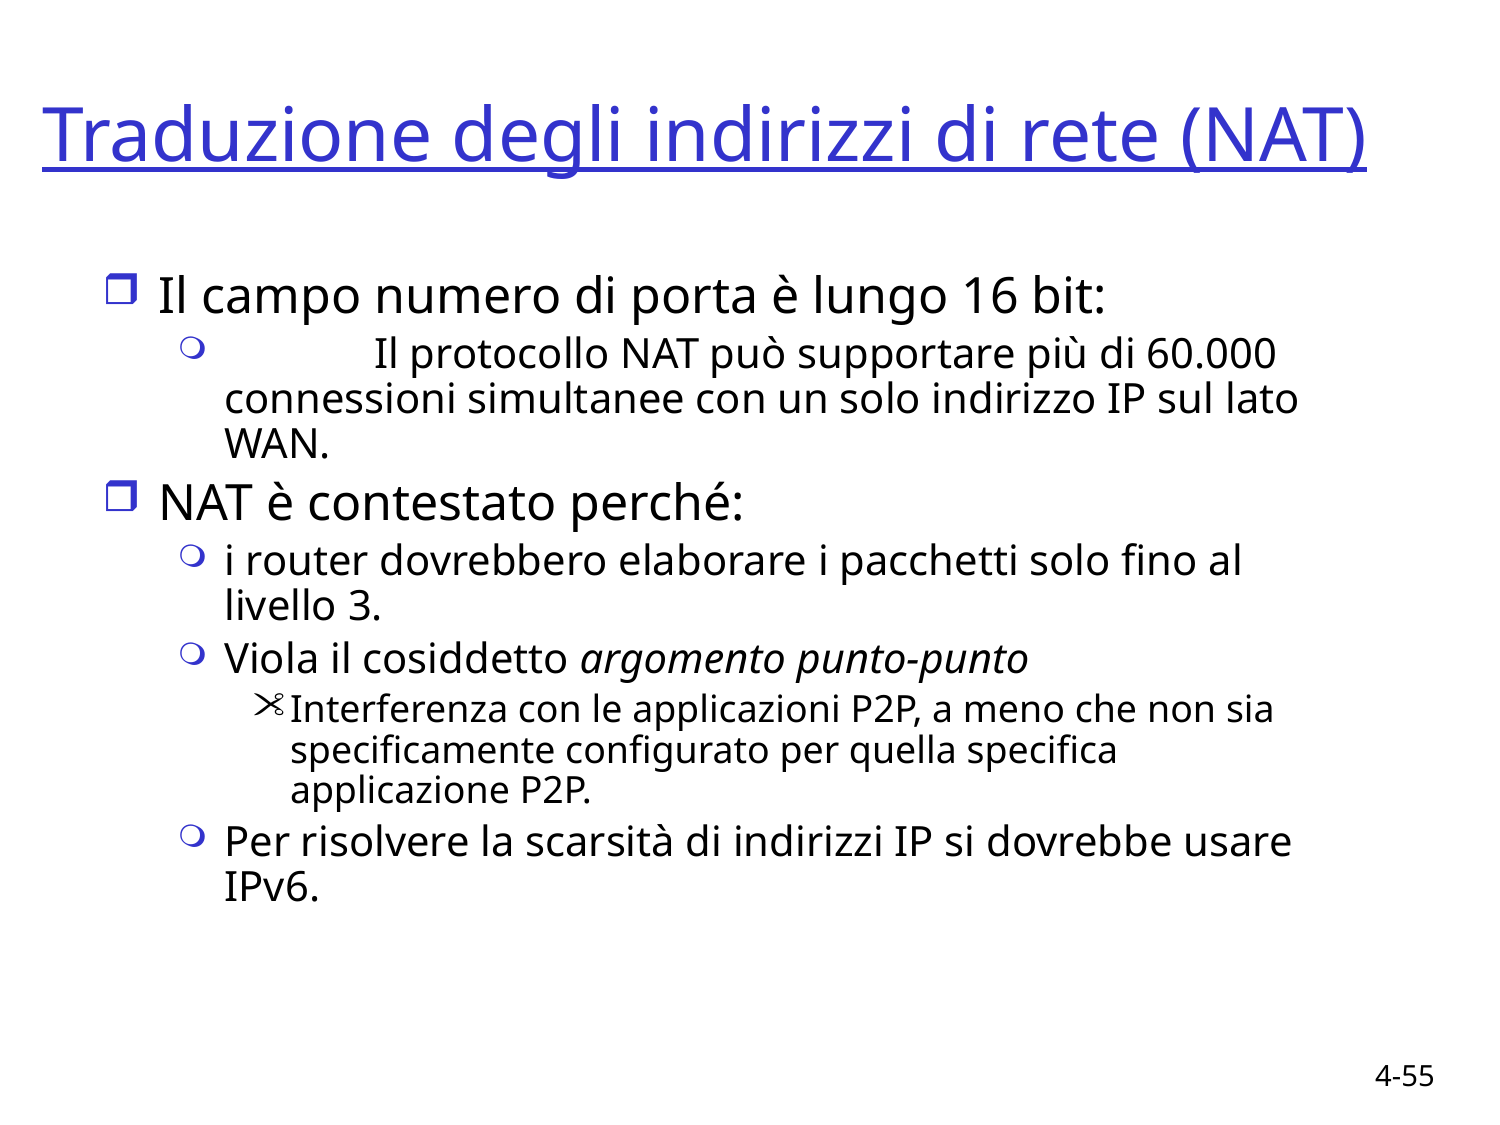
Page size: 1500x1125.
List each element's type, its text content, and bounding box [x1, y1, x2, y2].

slide_number 4-55 [1338, 1049, 1451, 1125]
title Traduzione degli indirizzi di rete (NAT) [26, 37, 1455, 226]
list Il campo numero di porta è lungo 16 bit: Il protocollo NAT può supportare più di 60.000 connessioni simultanee con un solo indirizzo IP sul lato WAN. NAT è contestato perché: i router dovrebbero elaborare i pacchetti solo fino al livello 3. Viola il cosiddetto argomento punto-punto Interferenza con le applicazioni P2P, a meno che non sia specificamente configurato per quella specifica applicazione P2P. Per risolvere la scarsità di indirizzi IP si dovrebbe usare IPv6. [87, 262, 1363, 1026]
